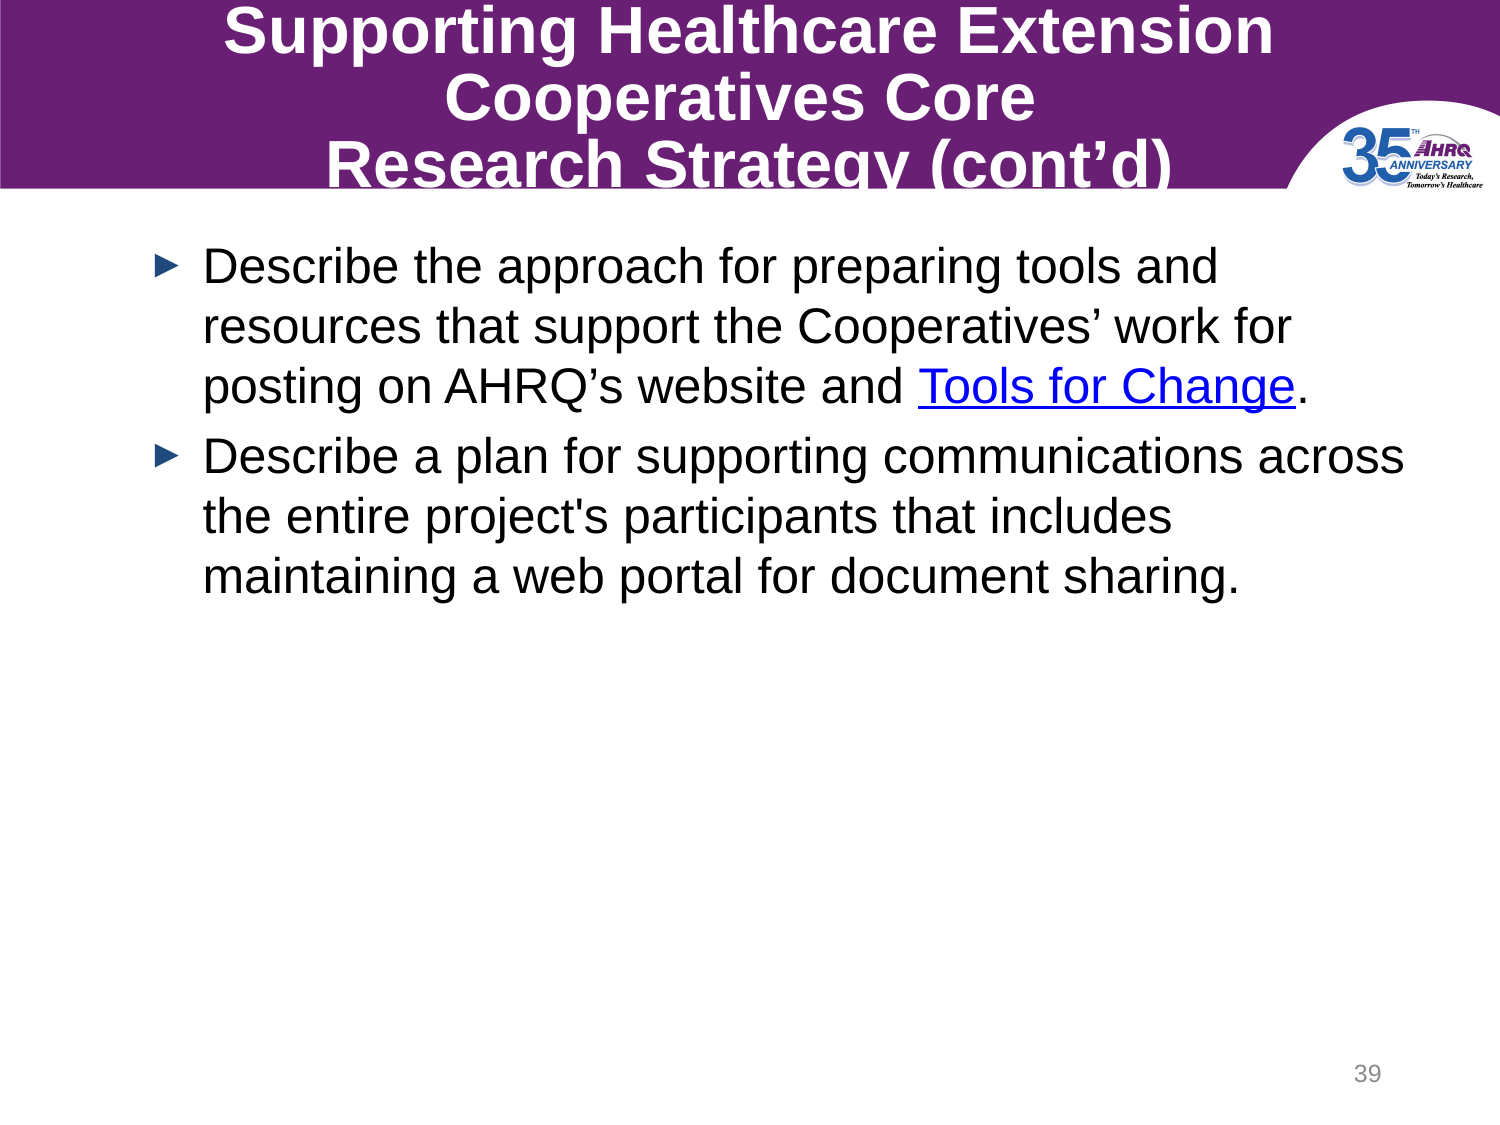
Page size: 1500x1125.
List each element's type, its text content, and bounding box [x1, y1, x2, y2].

title Supporting Healthcare Extension Cooperatives Core Research Strategy (cont’d) [140, 50, 1360, 152]
list Describe the approach for preparing tools and resources that support the Cooperatives’ work for posting on AHRQ’s website and Tools for Change. Describe a plan for supporting communications across the entire project's participants that includes maintaining a web portal for document sharing. [75, 225, 1425, 969]
picture [0, 0, 1500, 1125]
slide_number 39 [1059, 1042, 1397, 1103]
